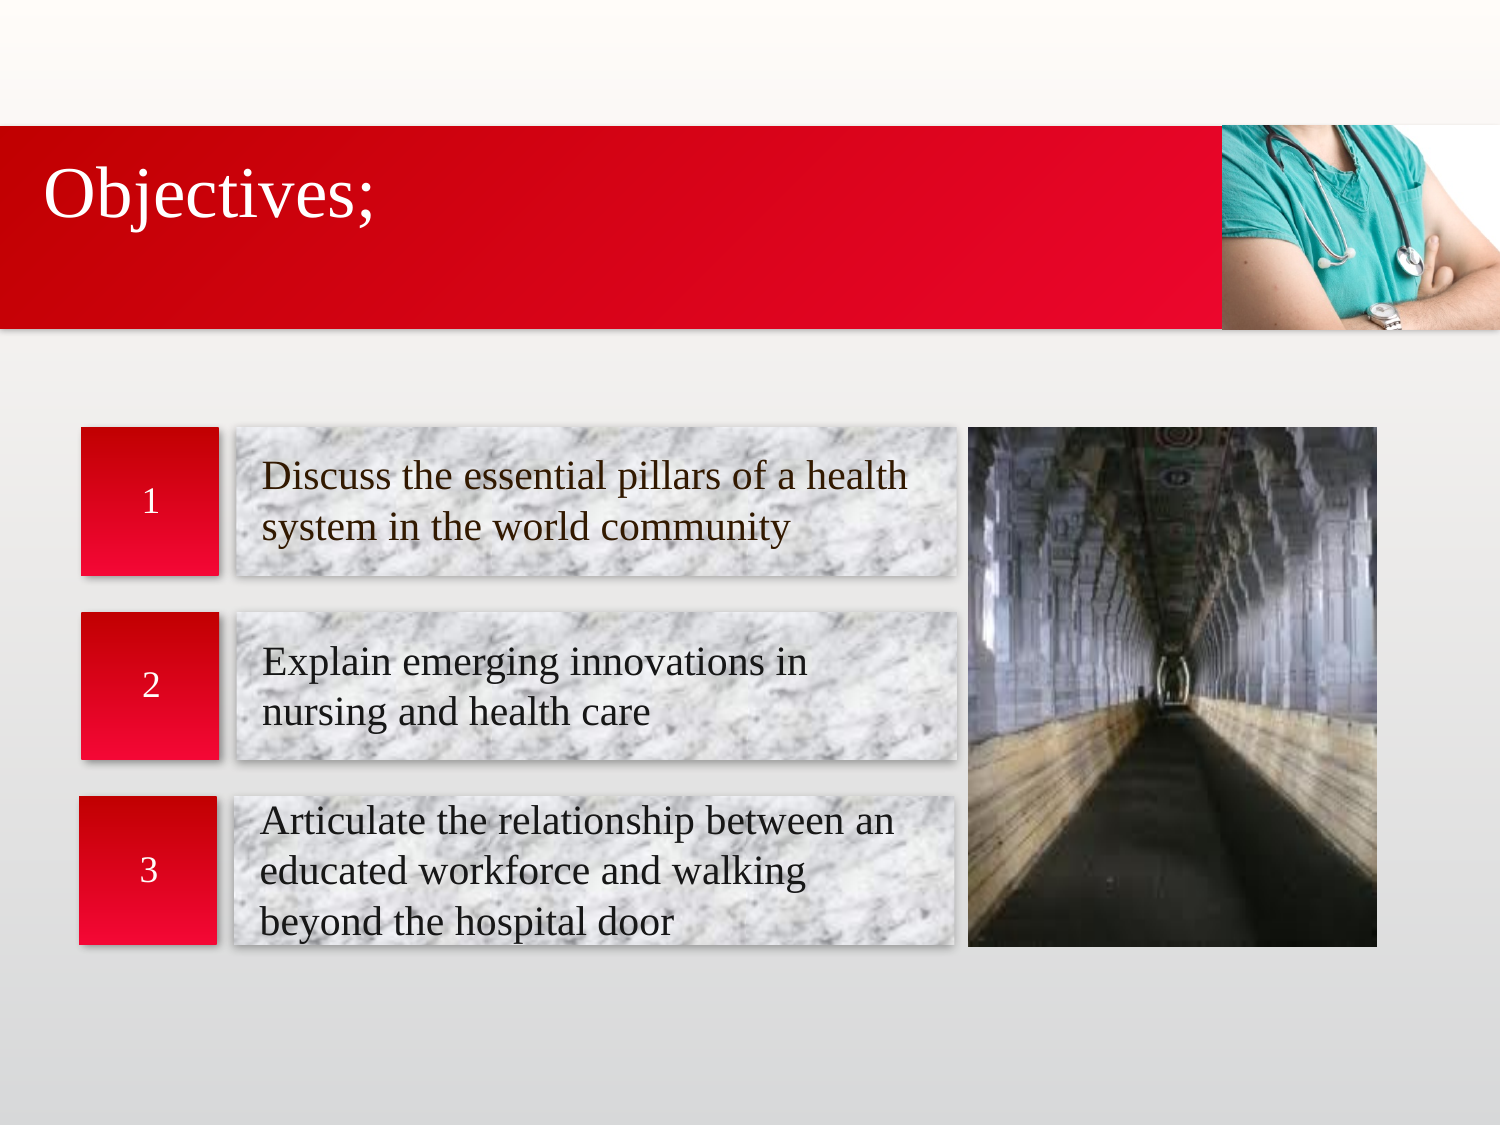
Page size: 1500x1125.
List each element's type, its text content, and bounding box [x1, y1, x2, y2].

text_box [78, 785, 955, 953]
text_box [81, 612, 958, 761]
picture [967, 427, 1378, 947]
picture [1222, 125, 1500, 330]
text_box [80, 427, 957, 576]
title Objectives; [29, 136, 782, 230]
